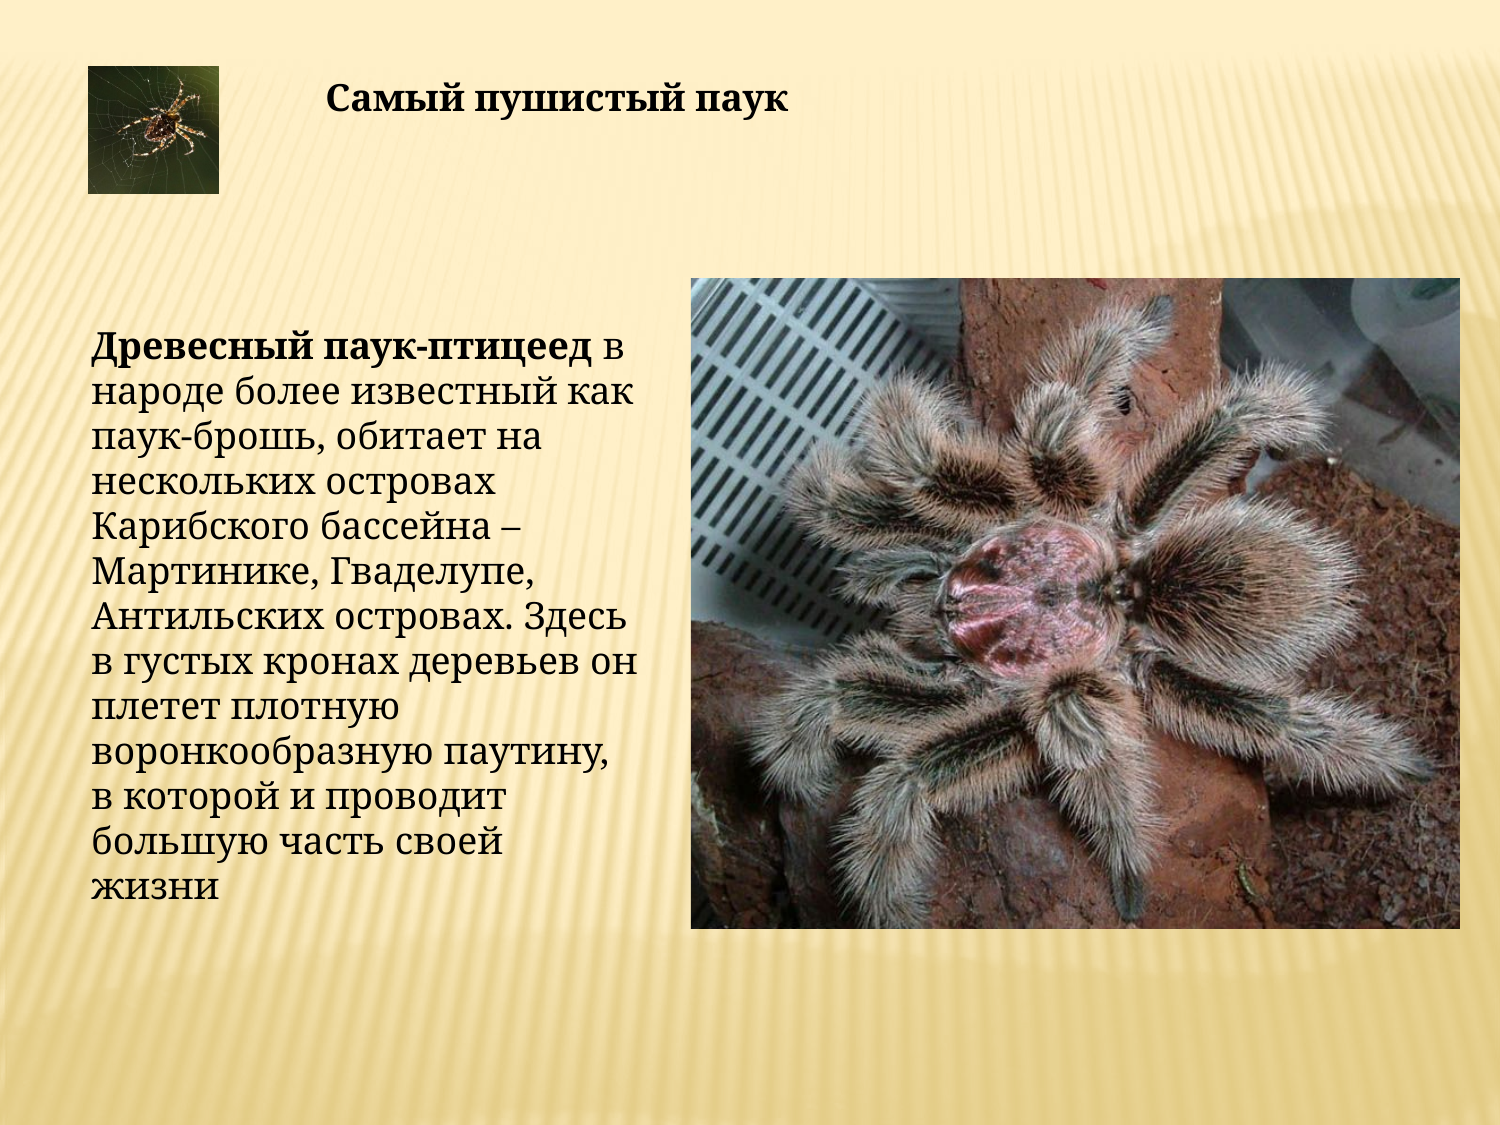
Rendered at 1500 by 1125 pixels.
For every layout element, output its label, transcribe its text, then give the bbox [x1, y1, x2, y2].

text_box Древесный паук-птицеед в народе более известный как паук-брошь, обитает на нескольких островах Карибского бассейна – Мартинике, Гваделупе, Антильских островах. Здесь в густых кронах деревьев он плетет плотную воронкообразную паутину, в которой и проводит большую часть своей жизни [76, 314, 656, 914]
picture [88, 66, 219, 195]
picture [690, 278, 1470, 929]
text_box Самый пушистый паук [301, 66, 1105, 127]
